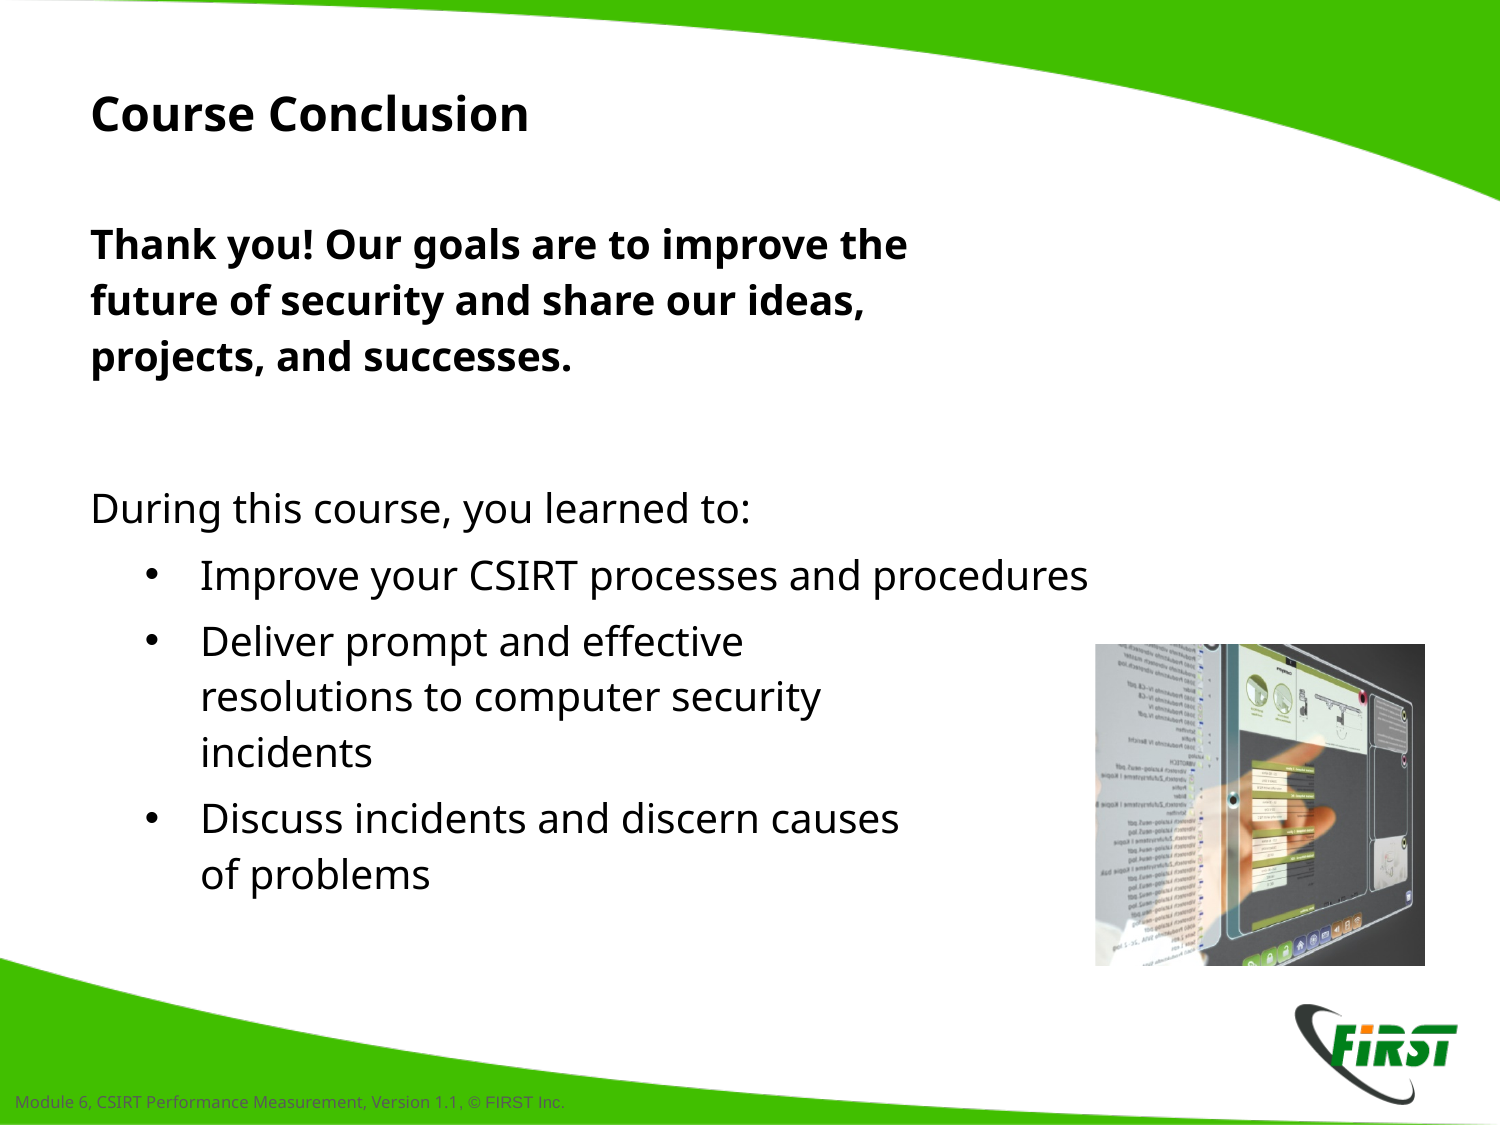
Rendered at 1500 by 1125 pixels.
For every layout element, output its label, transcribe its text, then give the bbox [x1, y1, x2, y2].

list Thank you! Our goals are to improve the future of security and share our ideas, projects, and successes. During this course, you learned to: Improve your CSIRT processes and procedures Deliver prompt and effective resolutions to computer security incidents Discuss incidents and discern causes of problems [75, 204, 1304, 911]
picture [0, 0, 1500, 1125]
title Course Conclusion [75, 82, 1425, 150]
